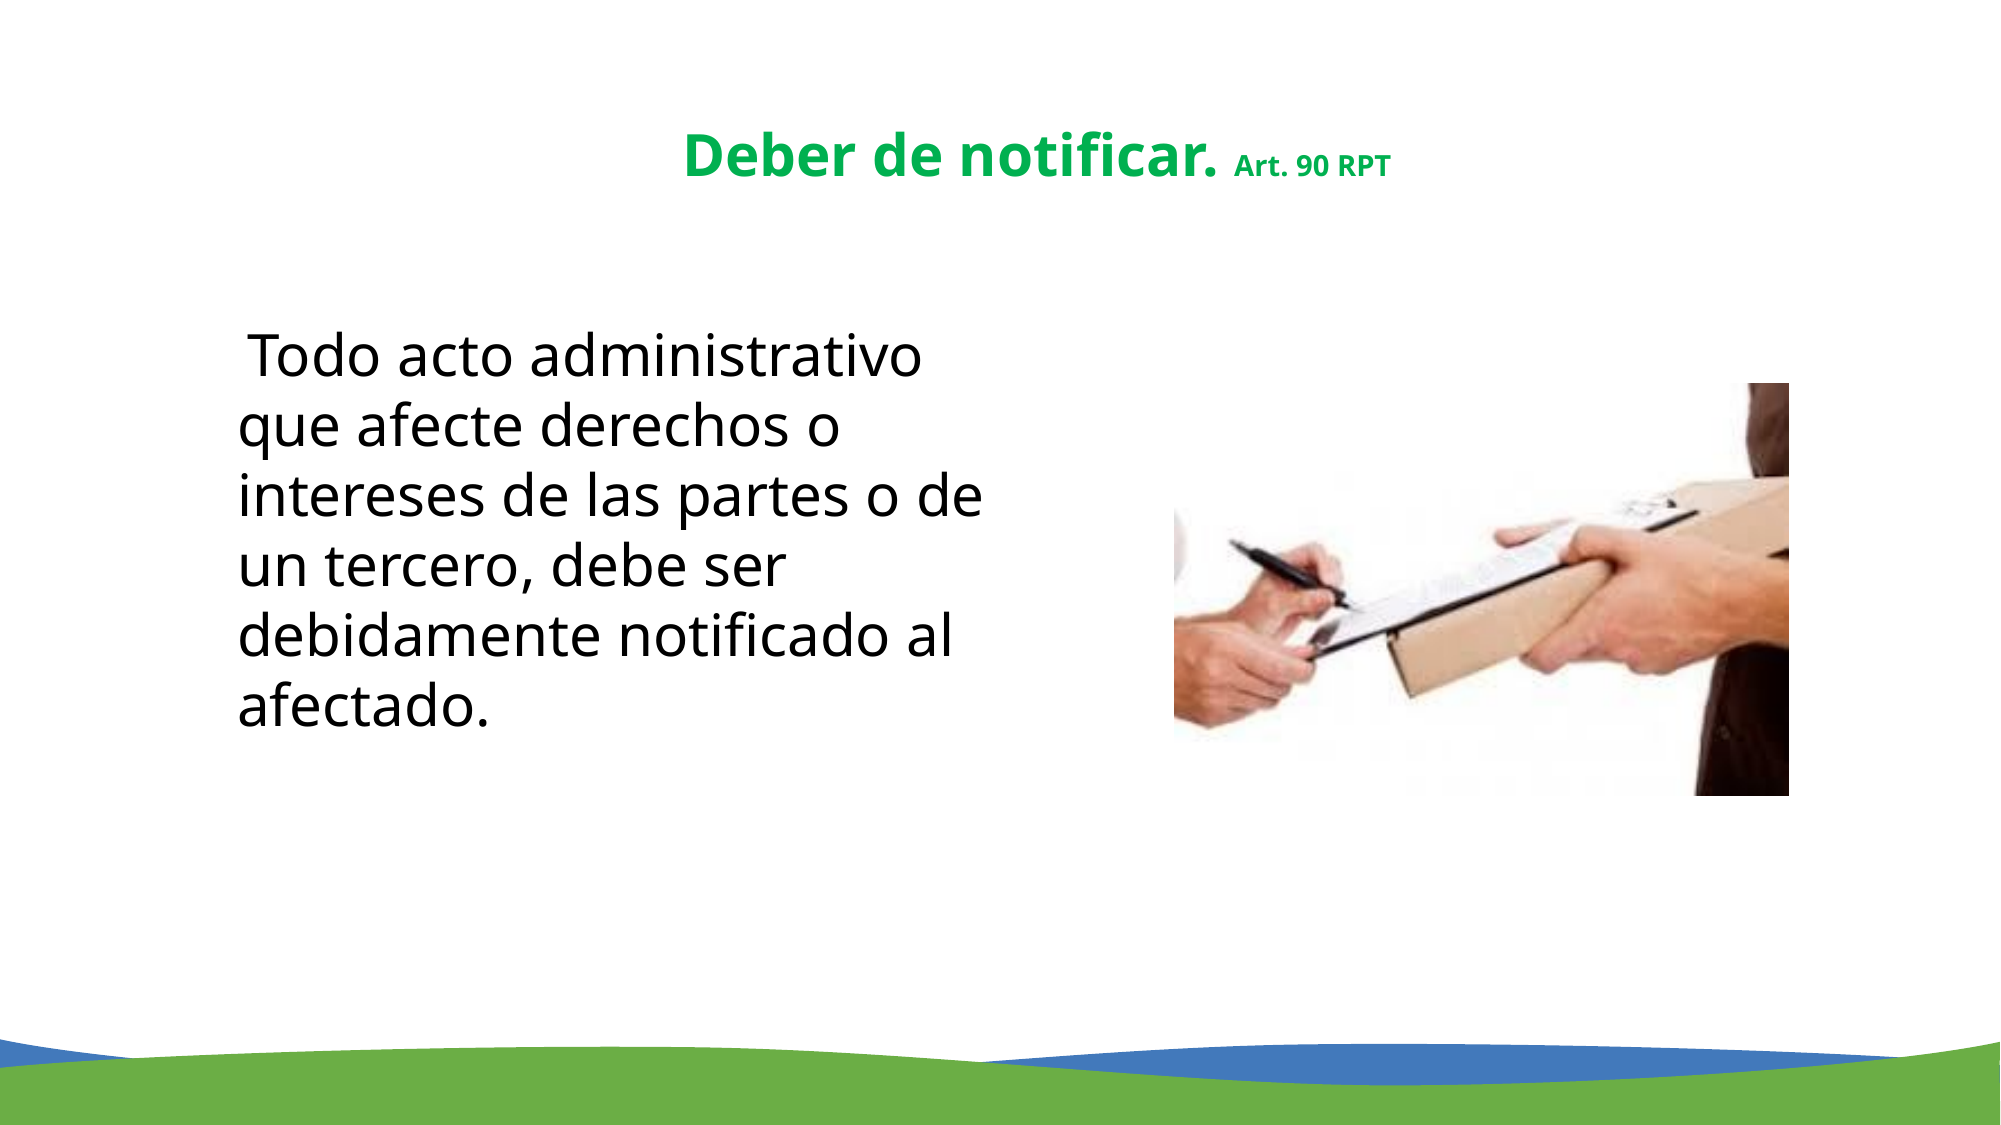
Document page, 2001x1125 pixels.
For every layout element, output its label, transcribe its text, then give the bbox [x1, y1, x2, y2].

title Deber de notificar. Art. 90 RPT [667, 78, 1605, 237]
text_box Todo acto administrativo que afecte derechos o intereses de las partes o de un tercero, debe ser debidamente notificado al afectado. [222, 310, 1056, 746]
picture [1174, 383, 1789, 796]
